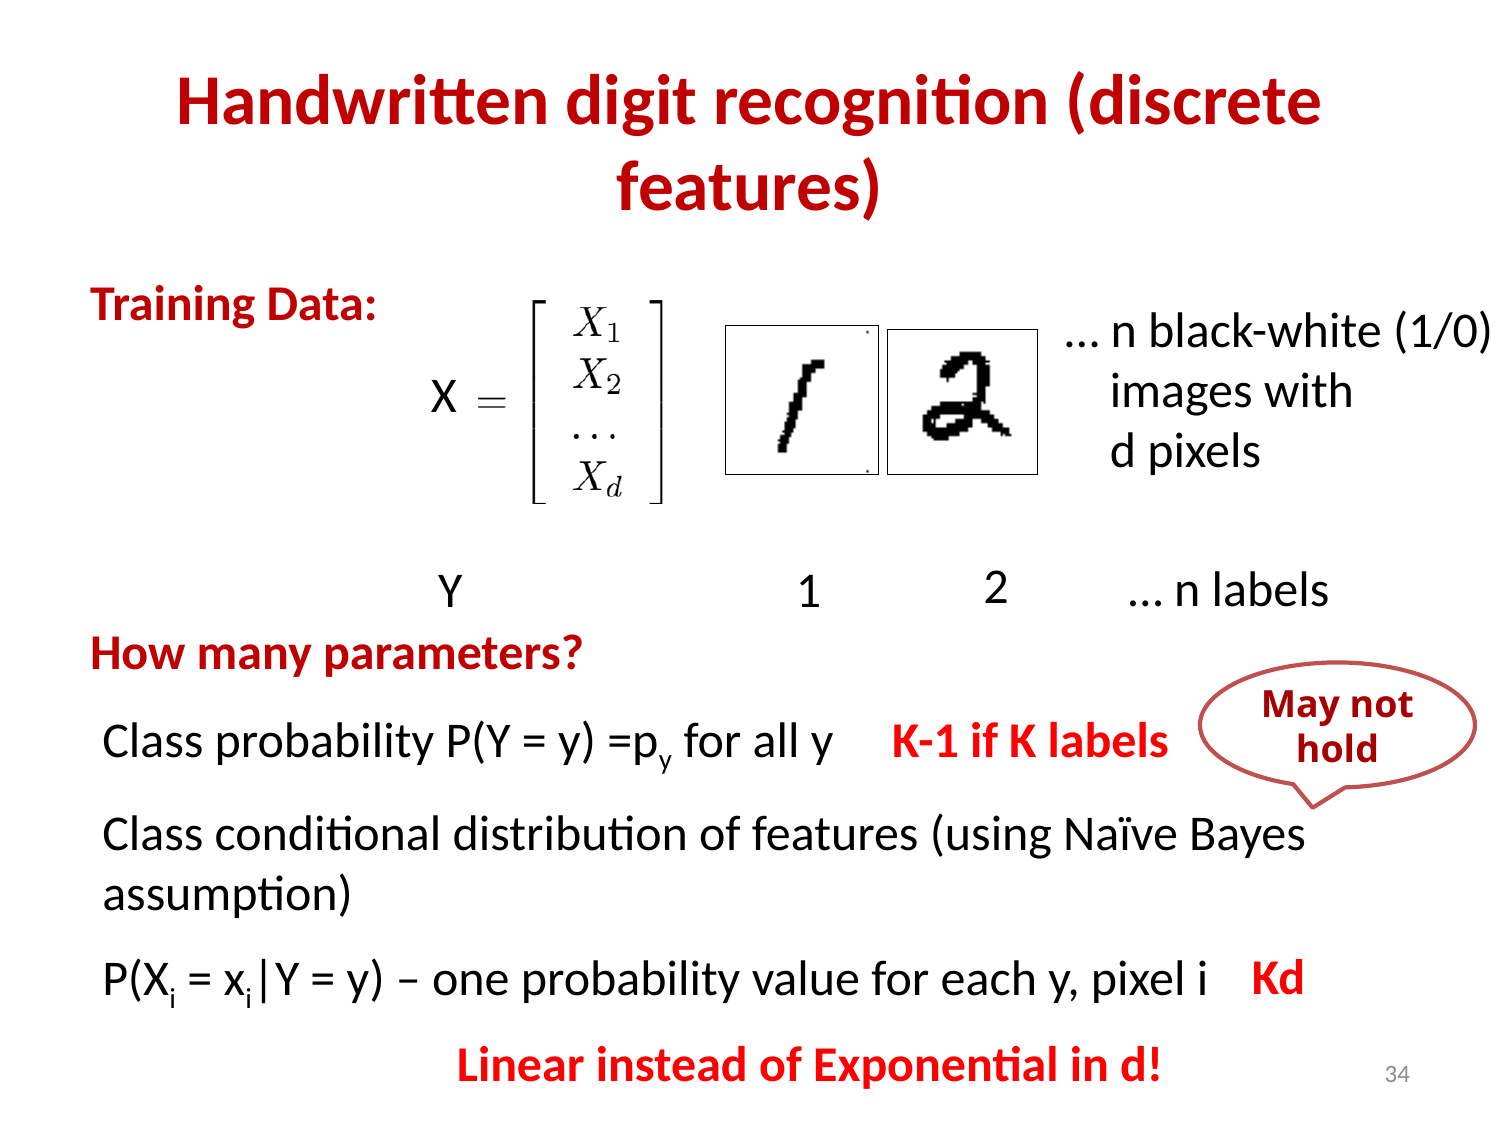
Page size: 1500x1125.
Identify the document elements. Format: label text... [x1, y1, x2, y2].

text_box X [415, 355, 472, 431]
picture [887, 328, 1038, 476]
text_box K-1 if K labels [877, 699, 1185, 775]
picture [724, 325, 879, 476]
text_box May not hold [1197, 660, 1478, 810]
text_box 2 [968, 546, 1024, 621]
picture [477, 299, 663, 504]
slide_number 34 [1074, 1042, 1425, 1103]
text_box Class probability P(Y = y) =py for all y Class conditional distribution of features (using Naïve Bayes assumption) P(Xi = xi|Y = y) – one probability value for each y, pixel i [85, 698, 1465, 1023]
text_box Y [423, 549, 478, 625]
title Handwritten digit recognition (discrete features) [75, 45, 1425, 233]
text_box Training Data: How many parameters? [74, 262, 1425, 1005]
text_box … n black-white (1/0) images with d pixels [1050, 290, 1500, 486]
text_box … n labels [1113, 549, 1345, 624]
text_box Kd [1237, 936, 1327, 1012]
text_box Linear instead of Exponential in d! [442, 1024, 1179, 1099]
text_box 1 [781, 549, 837, 625]
